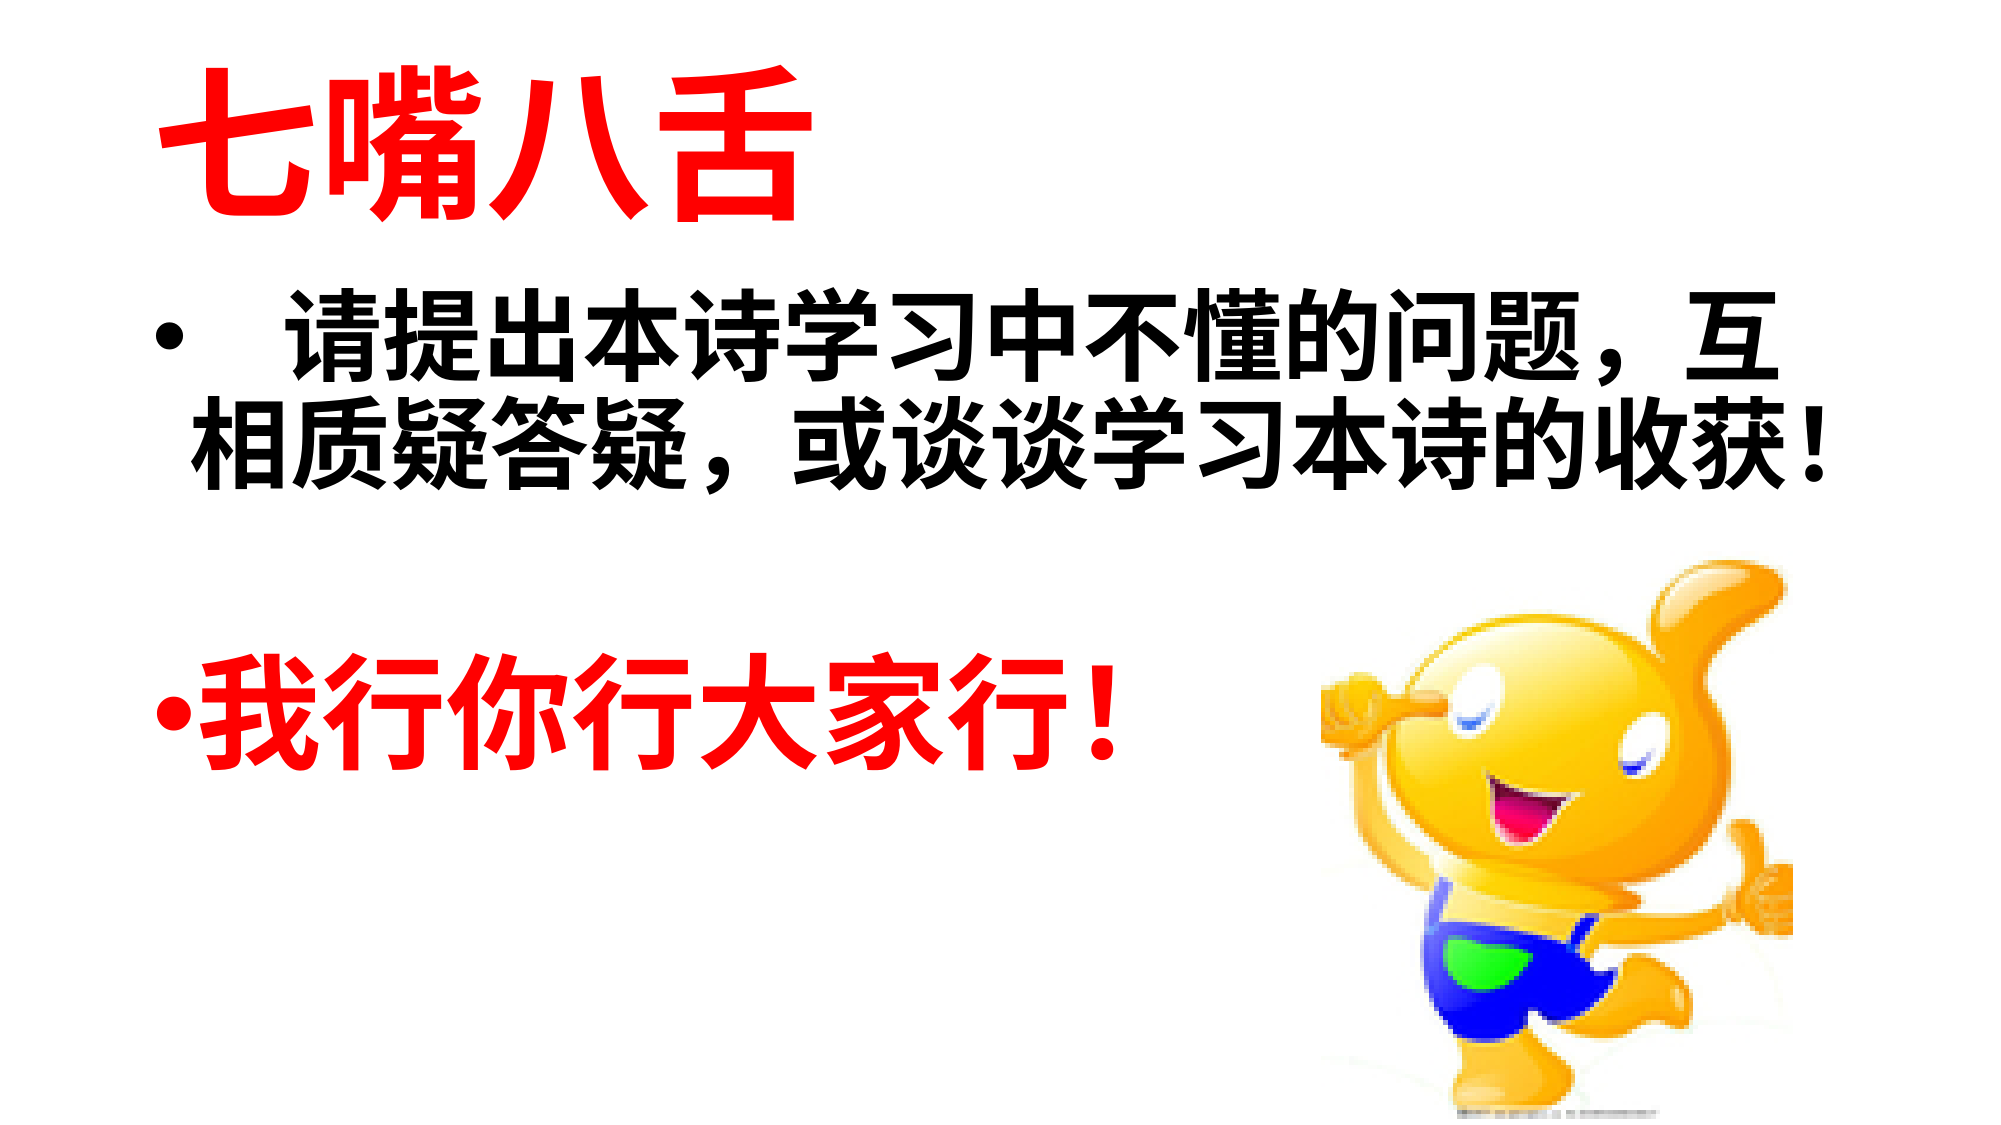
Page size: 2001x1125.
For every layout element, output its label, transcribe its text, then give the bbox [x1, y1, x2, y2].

list 请提出本诗学习中不懂的问题，互相质疑答疑，或谈谈学习本诗的收获！ 我行你行大家行！ [137, 279, 1863, 1014]
title 七嘴八舌 [137, 32, 1863, 250]
picture [1321, 516, 1793, 1119]
